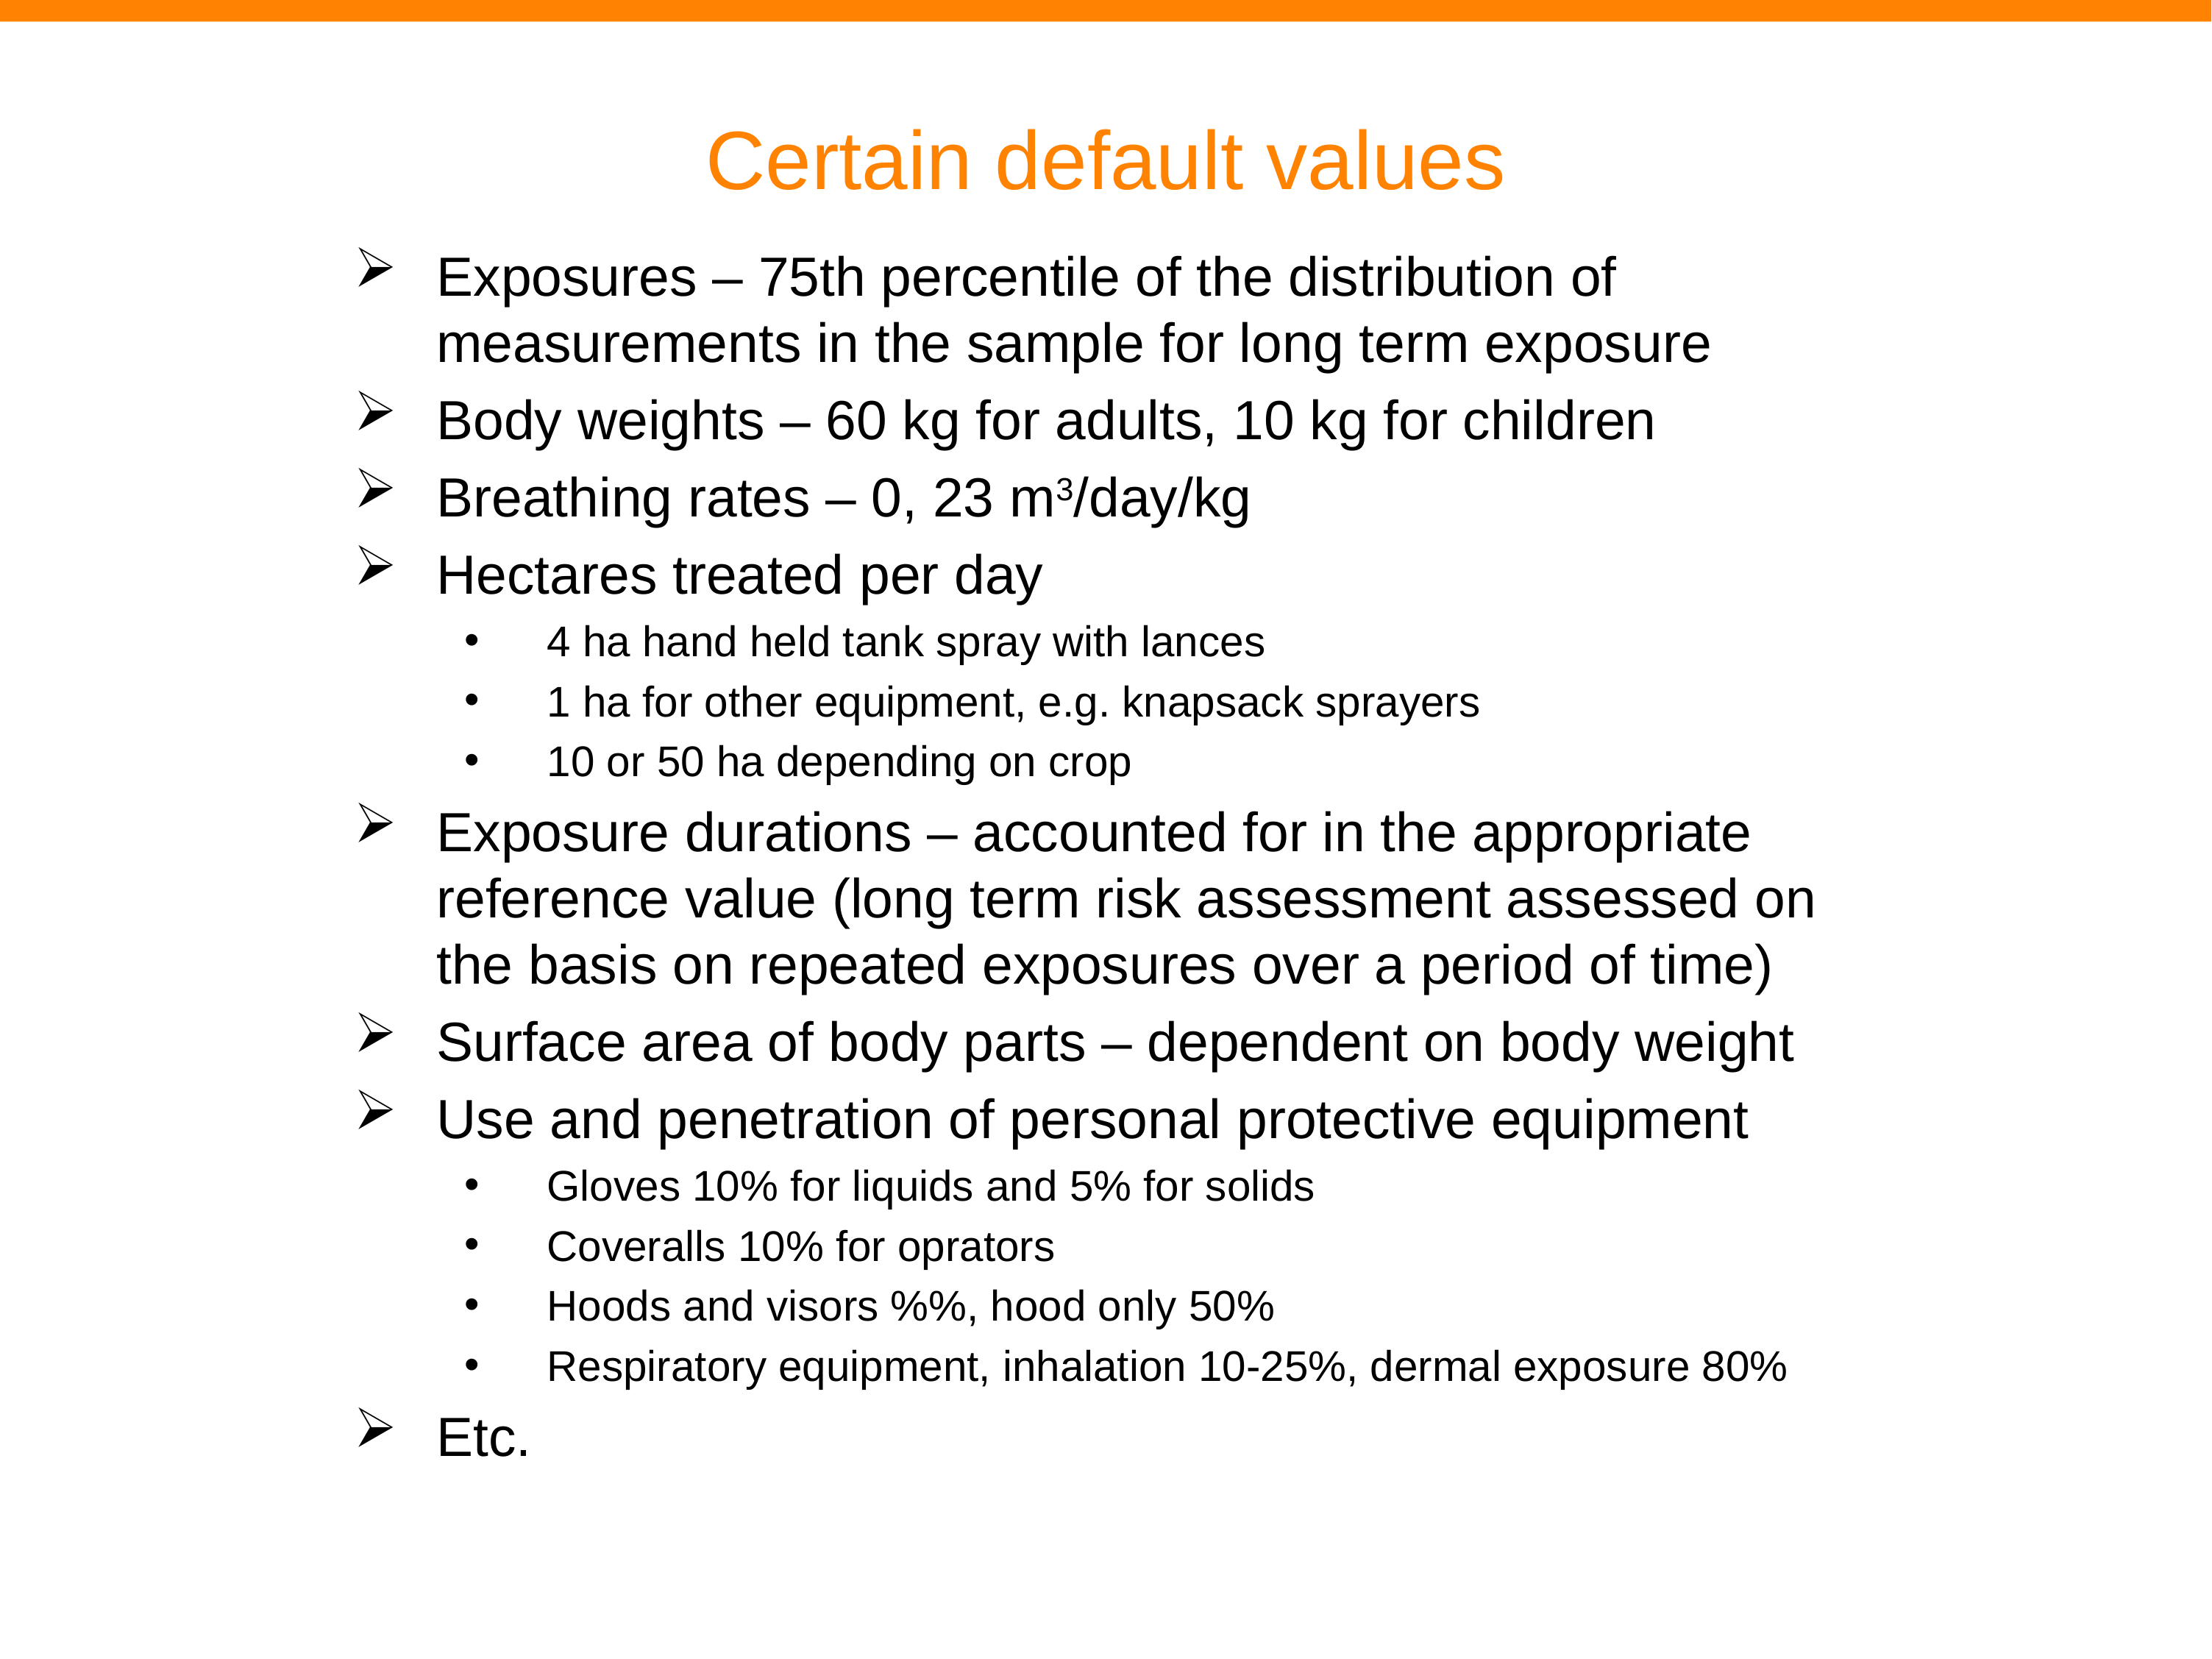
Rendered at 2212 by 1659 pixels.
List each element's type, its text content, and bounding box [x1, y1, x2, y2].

title Certain default values [166, 56, 2046, 256]
subtitle Exposures – 75th percentile of the distribution of measurements in the sample for long term exposure Body weights – 60 kg for adults, 10 kg for children Breathing rates – 0, 23 m3/day/kg Hectares treated per day 4 ha hand held tank spray with lances 1 ha for other equipment, e.g. knapsack sprayers 10 or 50 ha depending on crop Exposure durations – accounted for in the appropriate reference value (long term risk assessment assessed on the basis on repeated exposures over a period of time) Surface area of body parts – dependent on body weight Use and penetration of personal protective equipment Gloves 10% for liquids and 5% for solids Coveralls 10% for oprators Hoods and visors %%, hood only 50% Respiratory equipment, inhalation 10-25%, dermal exposure 80% Etc. [331, 230, 1880, 1491]
